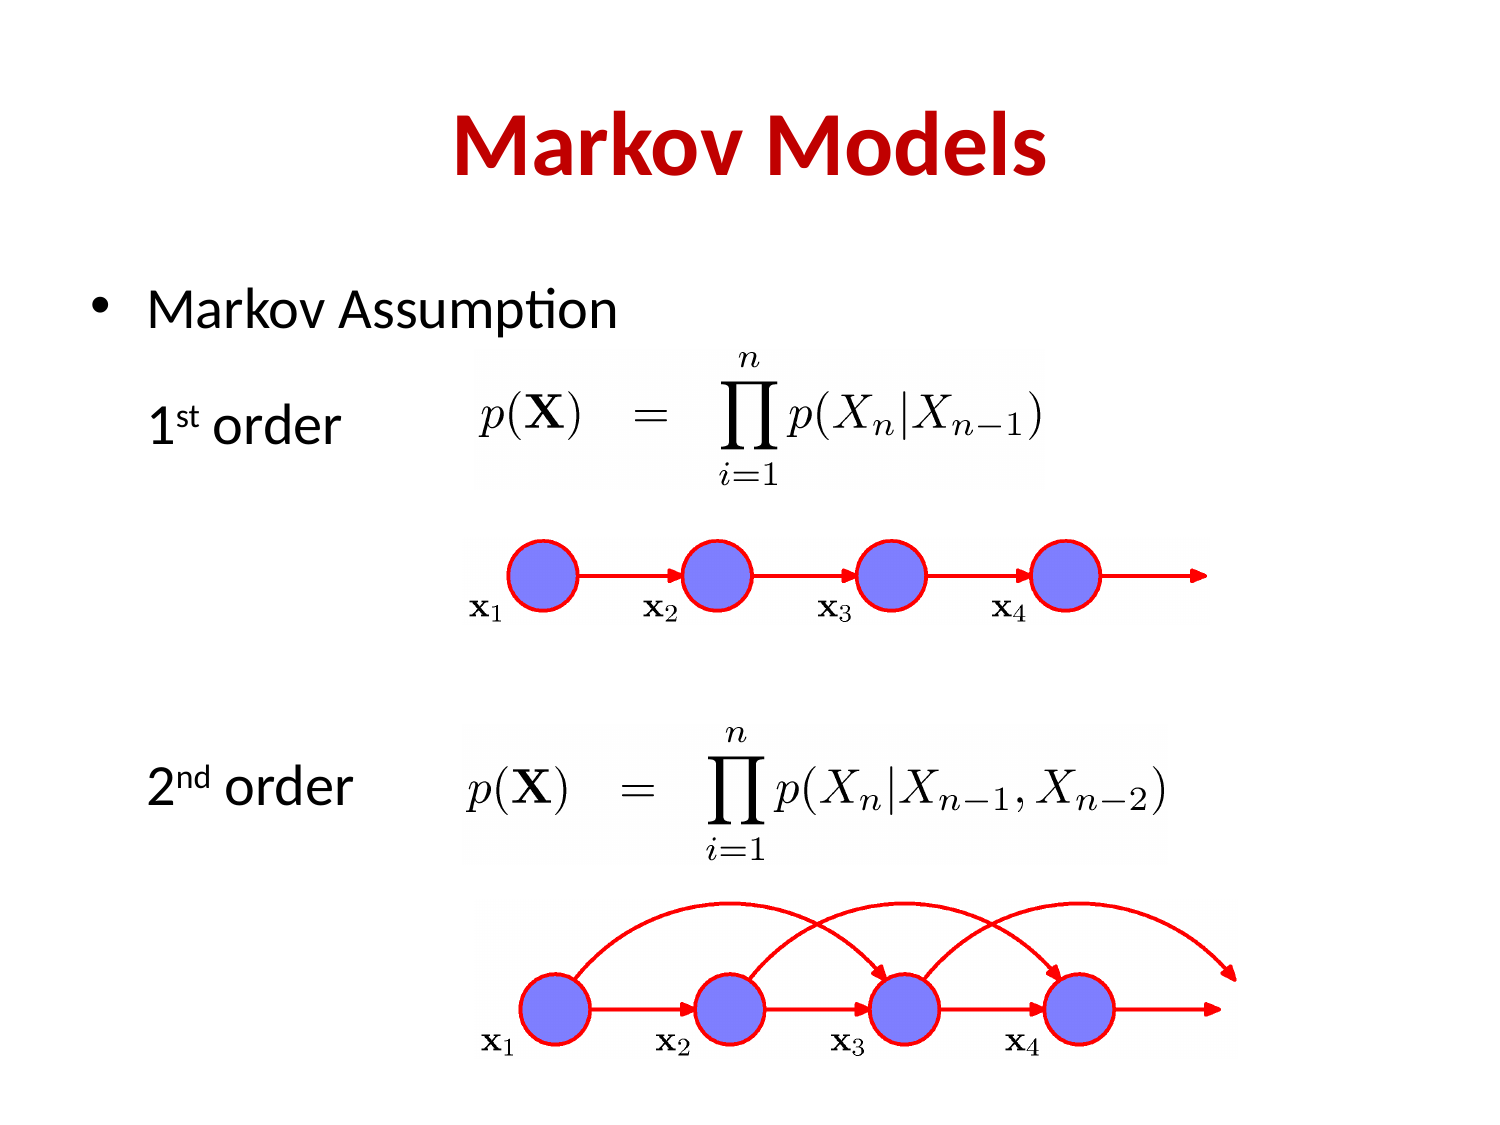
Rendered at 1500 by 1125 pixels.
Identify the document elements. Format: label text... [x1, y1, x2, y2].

picture [474, 349, 1046, 491]
picture [462, 537, 1210, 626]
title Markov Models [75, 45, 1425, 233]
picture [462, 724, 1168, 866]
text_box Markov Assumption 1st order 2nd order [74, 262, 1425, 1005]
picture [474, 899, 1238, 1059]
